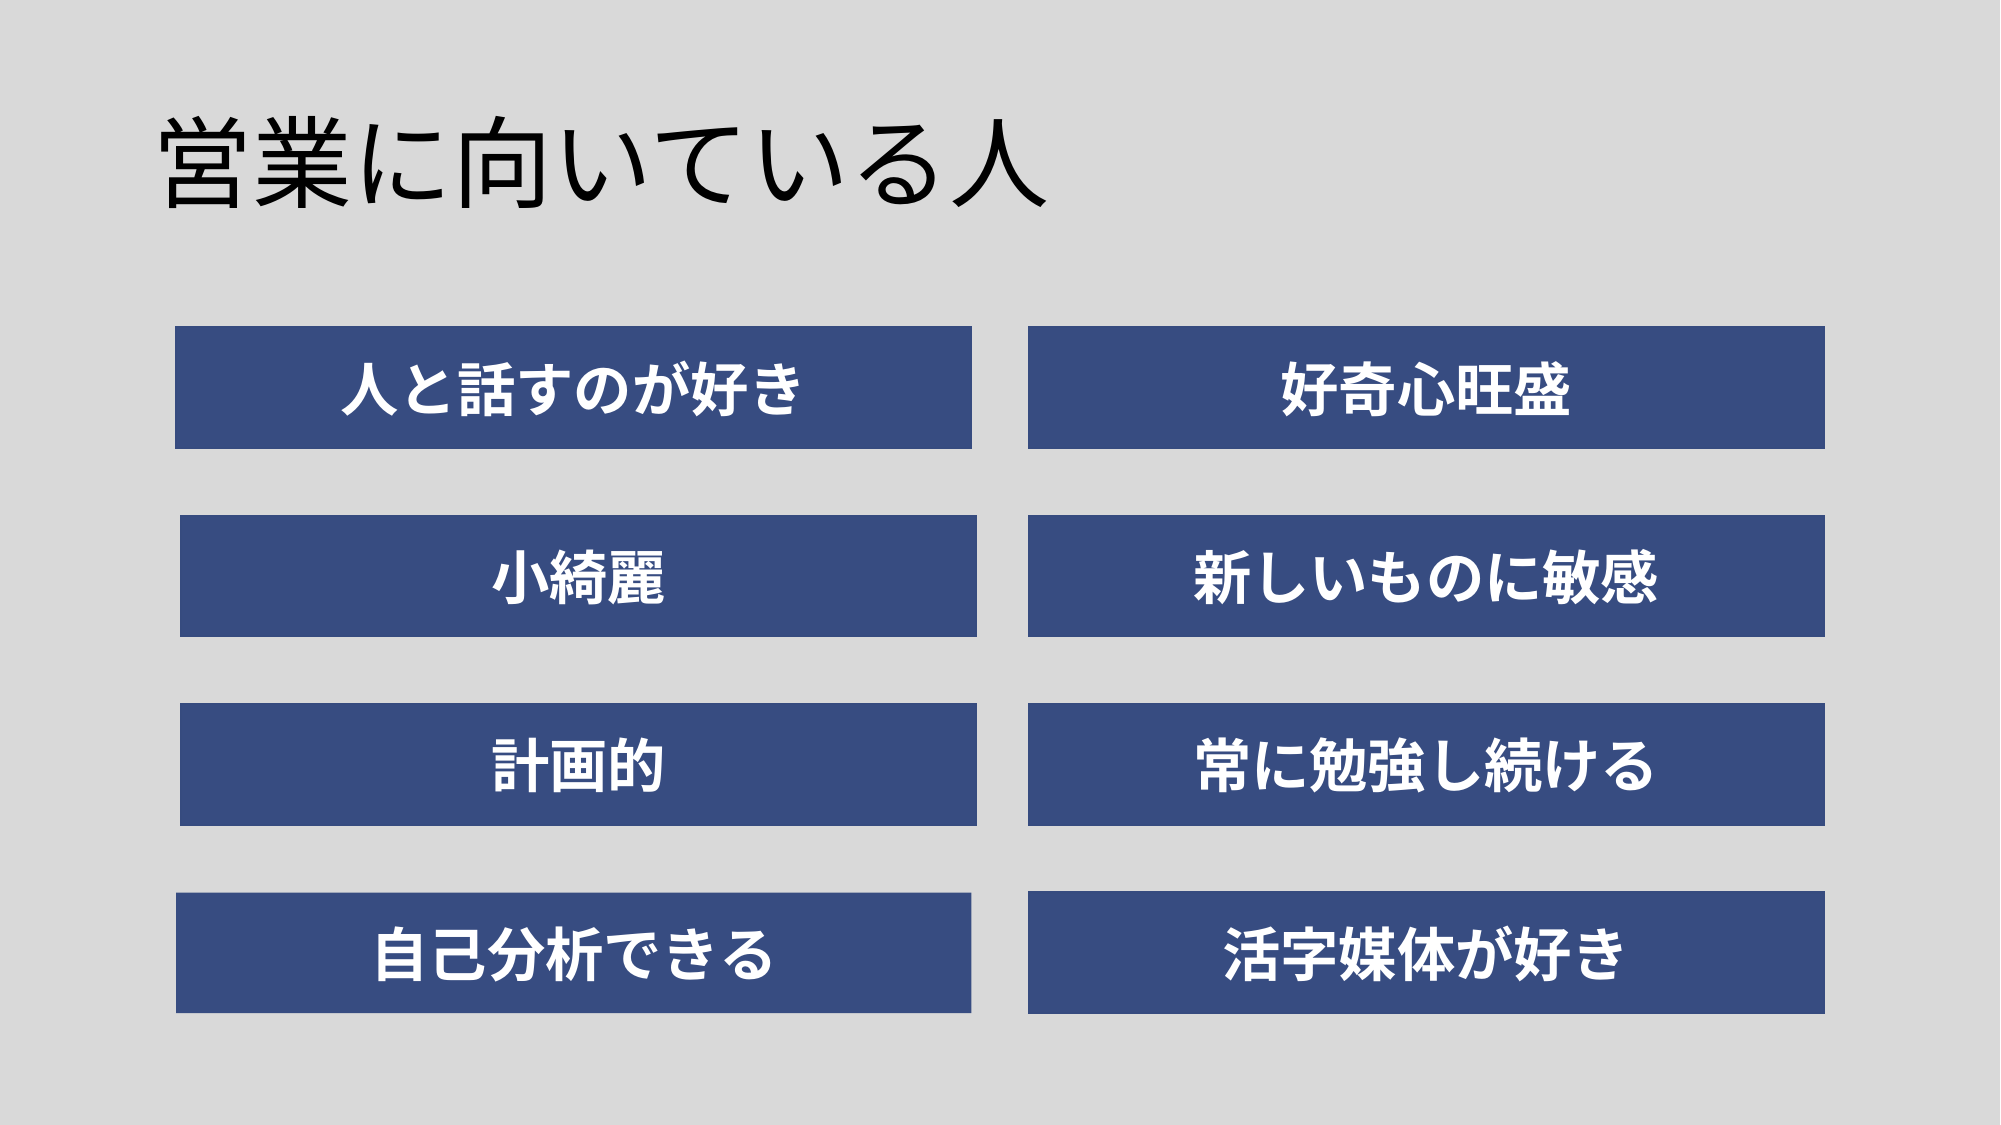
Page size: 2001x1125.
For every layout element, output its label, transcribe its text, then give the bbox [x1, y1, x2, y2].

text_box 人と話すのが好き [175, 326, 972, 449]
text_box 自己分析できる [175, 891, 972, 1014]
text_box 計画的 [180, 703, 977, 826]
text_box 新しいものに敏感 [1028, 515, 1825, 637]
title 営業に向いている人 [137, 59, 1863, 278]
text_box 活字媒体が好き [1028, 891, 1825, 1014]
text_box 常に勉強し続ける [1028, 703, 1825, 826]
text_box 小綺麗 [180, 515, 977, 637]
list [137, 299, 1863, 1014]
text_box 好奇心旺盛 [1028, 326, 1825, 449]
